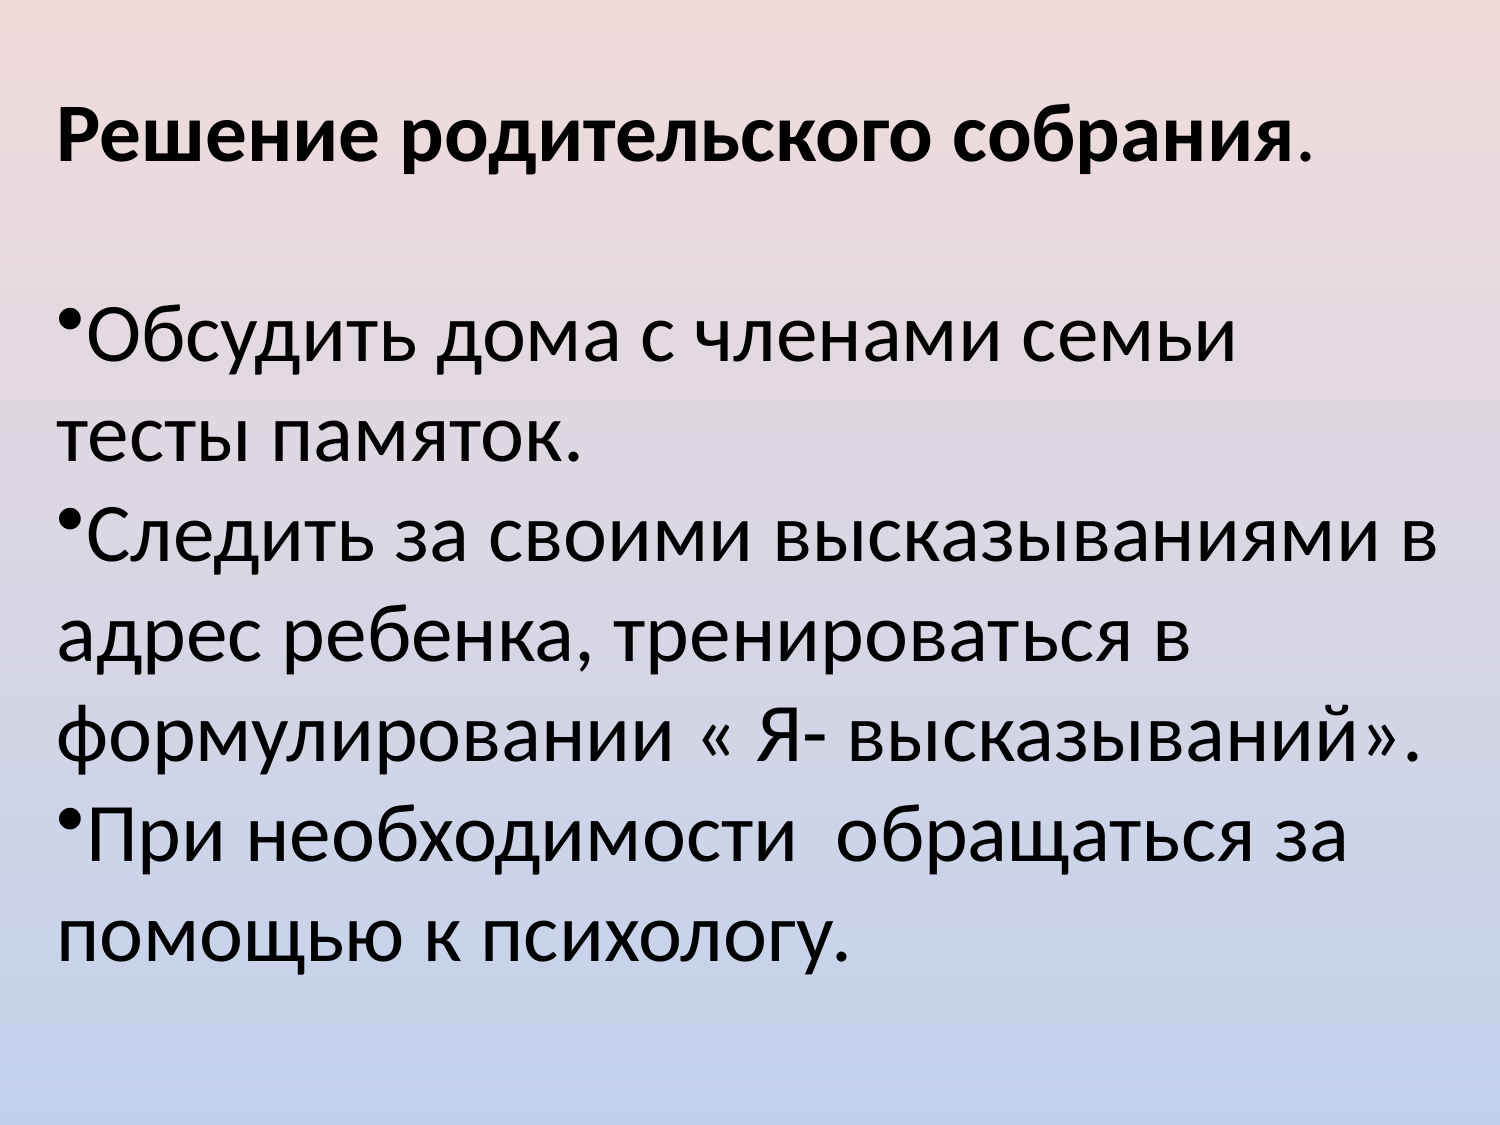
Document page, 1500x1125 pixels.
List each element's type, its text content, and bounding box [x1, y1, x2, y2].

text_box Решение родительского собрания. Обсудить дома с членами семьи тесты памяток. Следить за своими высказываниями в адрес ребенка, тренироваться в формулировании « Я- высказываний». При необходимости обращаться за помощью к психологу. [41, 70, 1459, 986]
